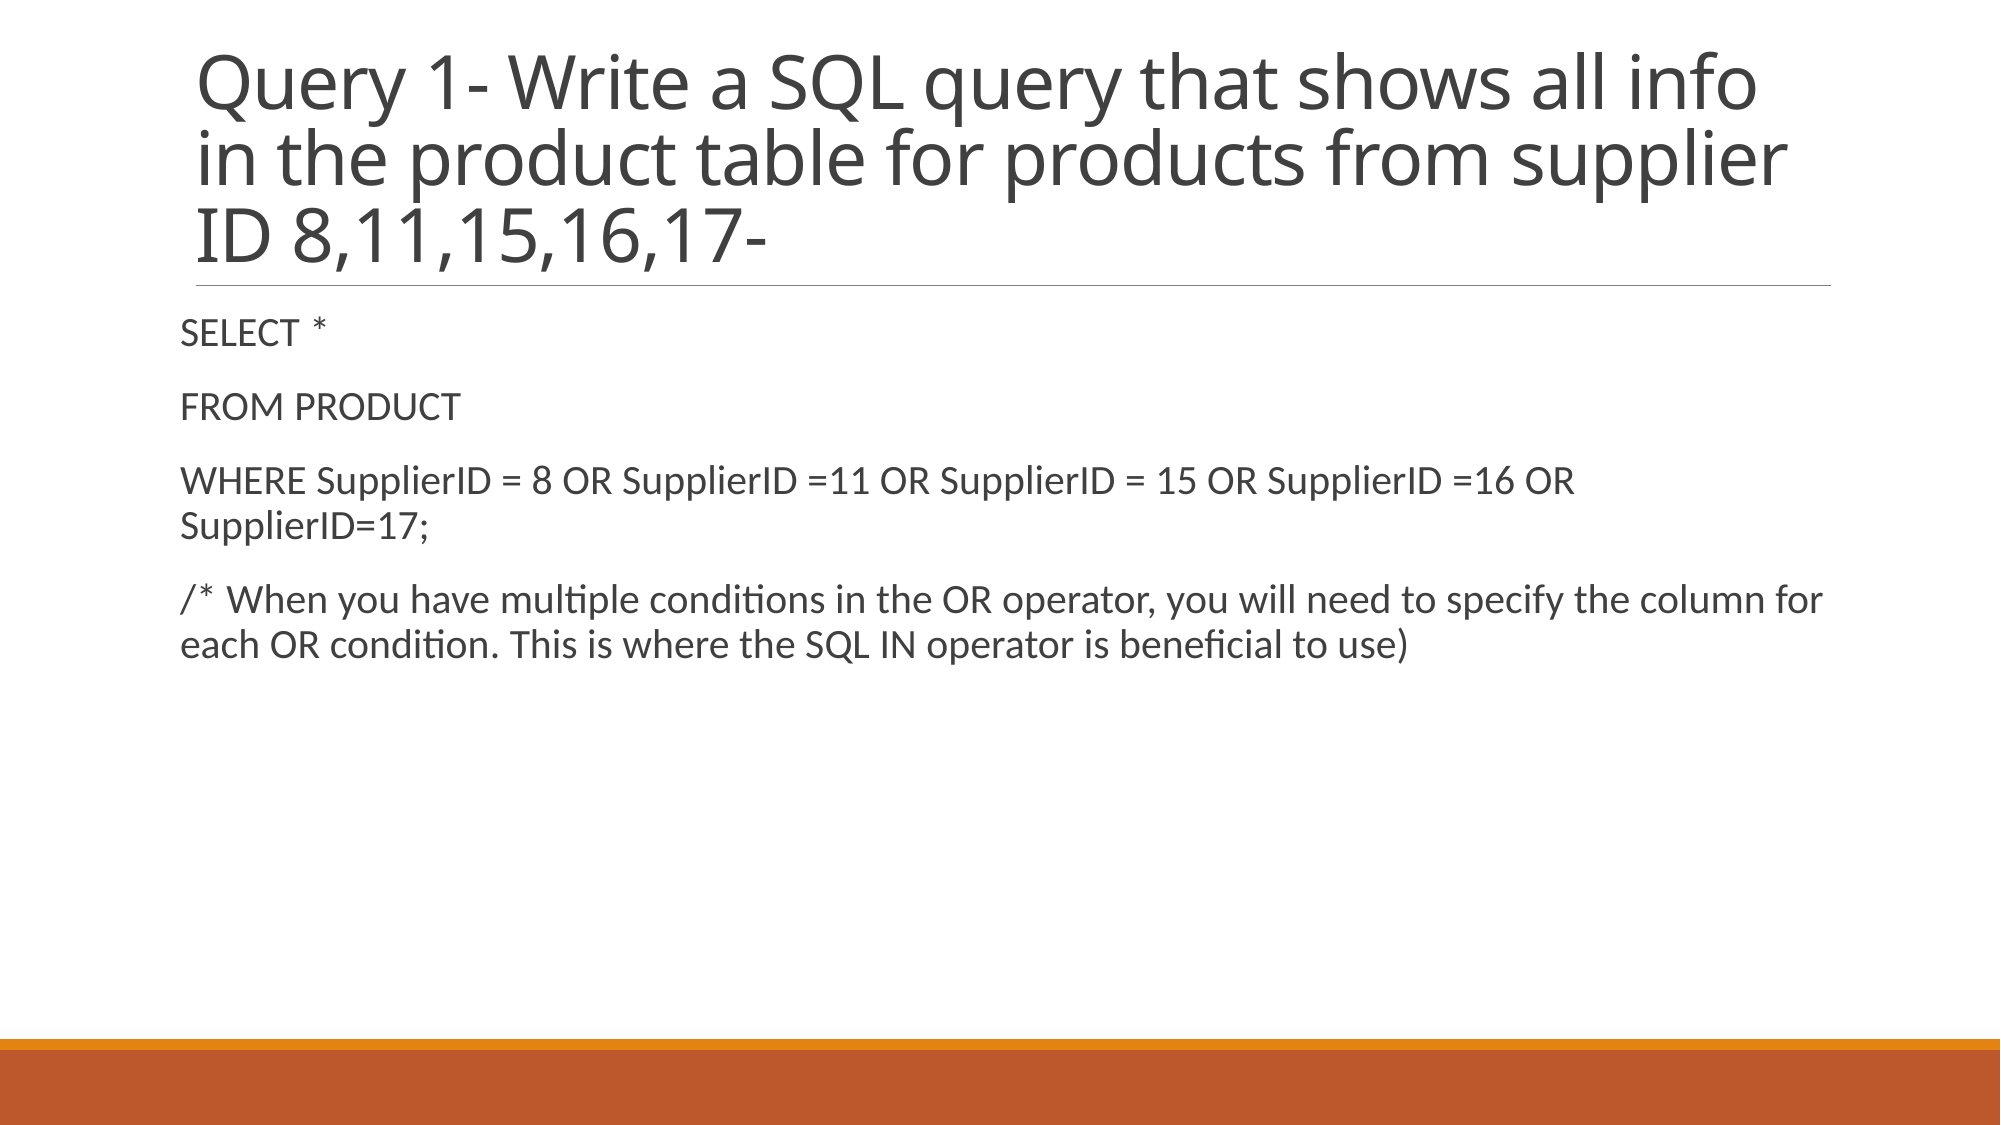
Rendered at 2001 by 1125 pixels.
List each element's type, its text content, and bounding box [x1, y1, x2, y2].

title Query 1- Write a SQL query that shows all info in the product table for products from supplier ID 8,11,15,16,17- [180, 47, 1830, 285]
list SELECT * FROM PRODUCT WHERE SupplierID = 8 OR SupplierID =11 OR SupplierID = 15 OR SupplierID =16 OR SupplierID=17; /* When you have multiple conditions in the OR operator, you will need to specify the column for each OR condition. This is where the SQL IN operator is beneficial to use) [180, 302, 1830, 963]
